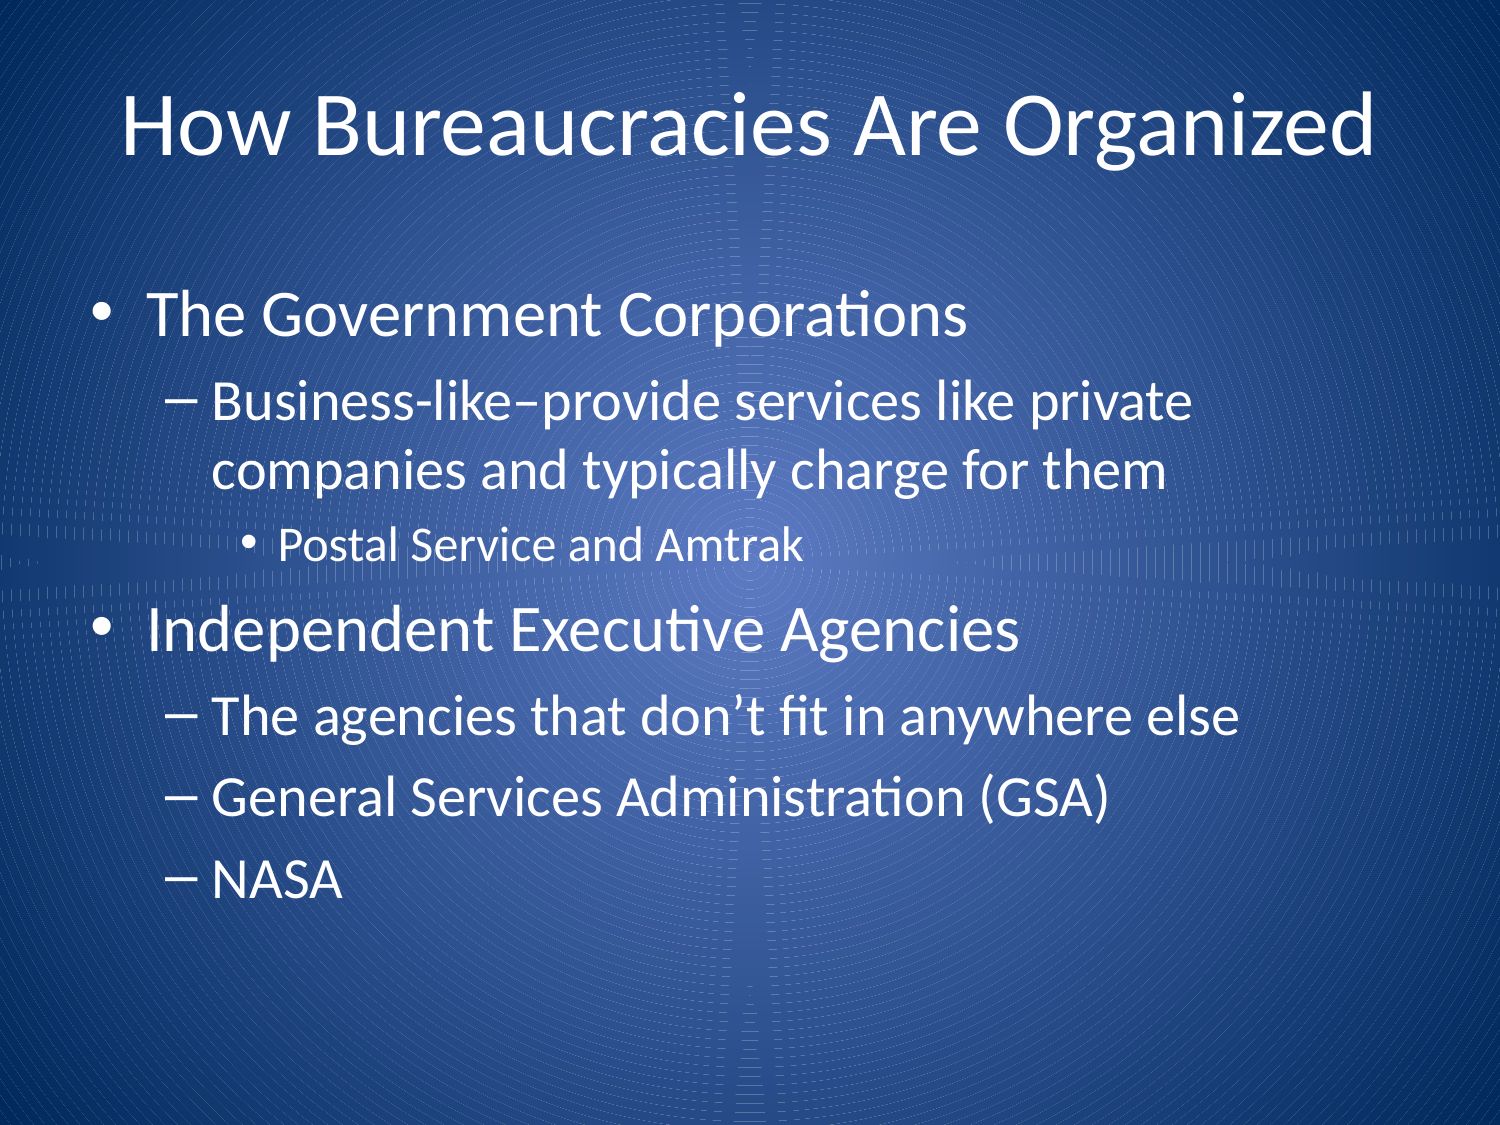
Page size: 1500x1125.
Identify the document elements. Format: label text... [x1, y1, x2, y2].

list The Government Corporations Business-like–provide services like private companies and typically charge for them Postal Service and Amtrak Independent Executive Agencies The agencies that don’t fit in anywhere else General Services Administration (GSA) NASA [75, 262, 1425, 1005]
title How Bureaucracies Are Organized [75, 24, 1425, 213]
